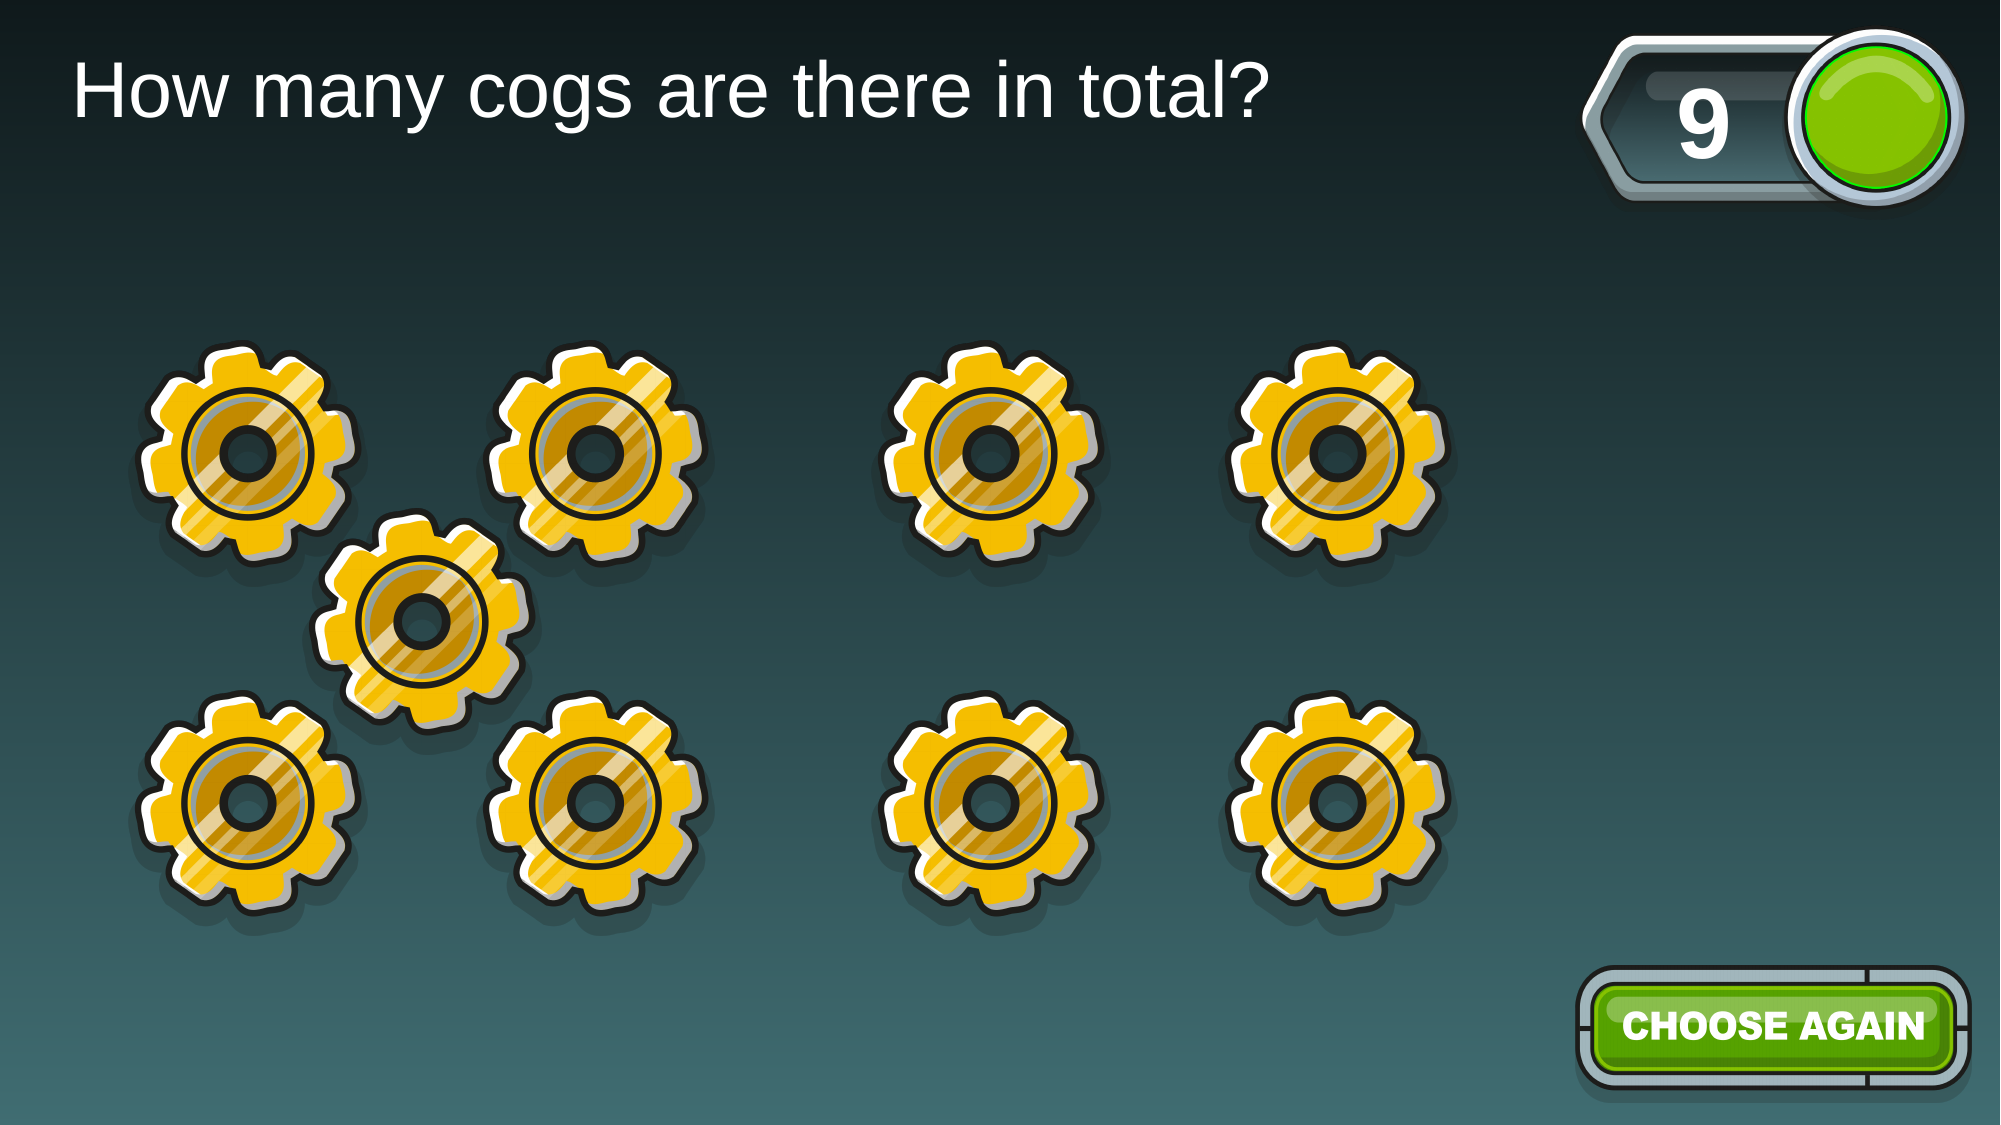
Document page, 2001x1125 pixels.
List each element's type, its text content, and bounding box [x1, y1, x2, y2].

text_box How many cogs are there in total? [56, 30, 1319, 168]
picture [1575, 965, 1972, 1104]
picture [1575, 25, 1971, 221]
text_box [128, 340, 1458, 936]
